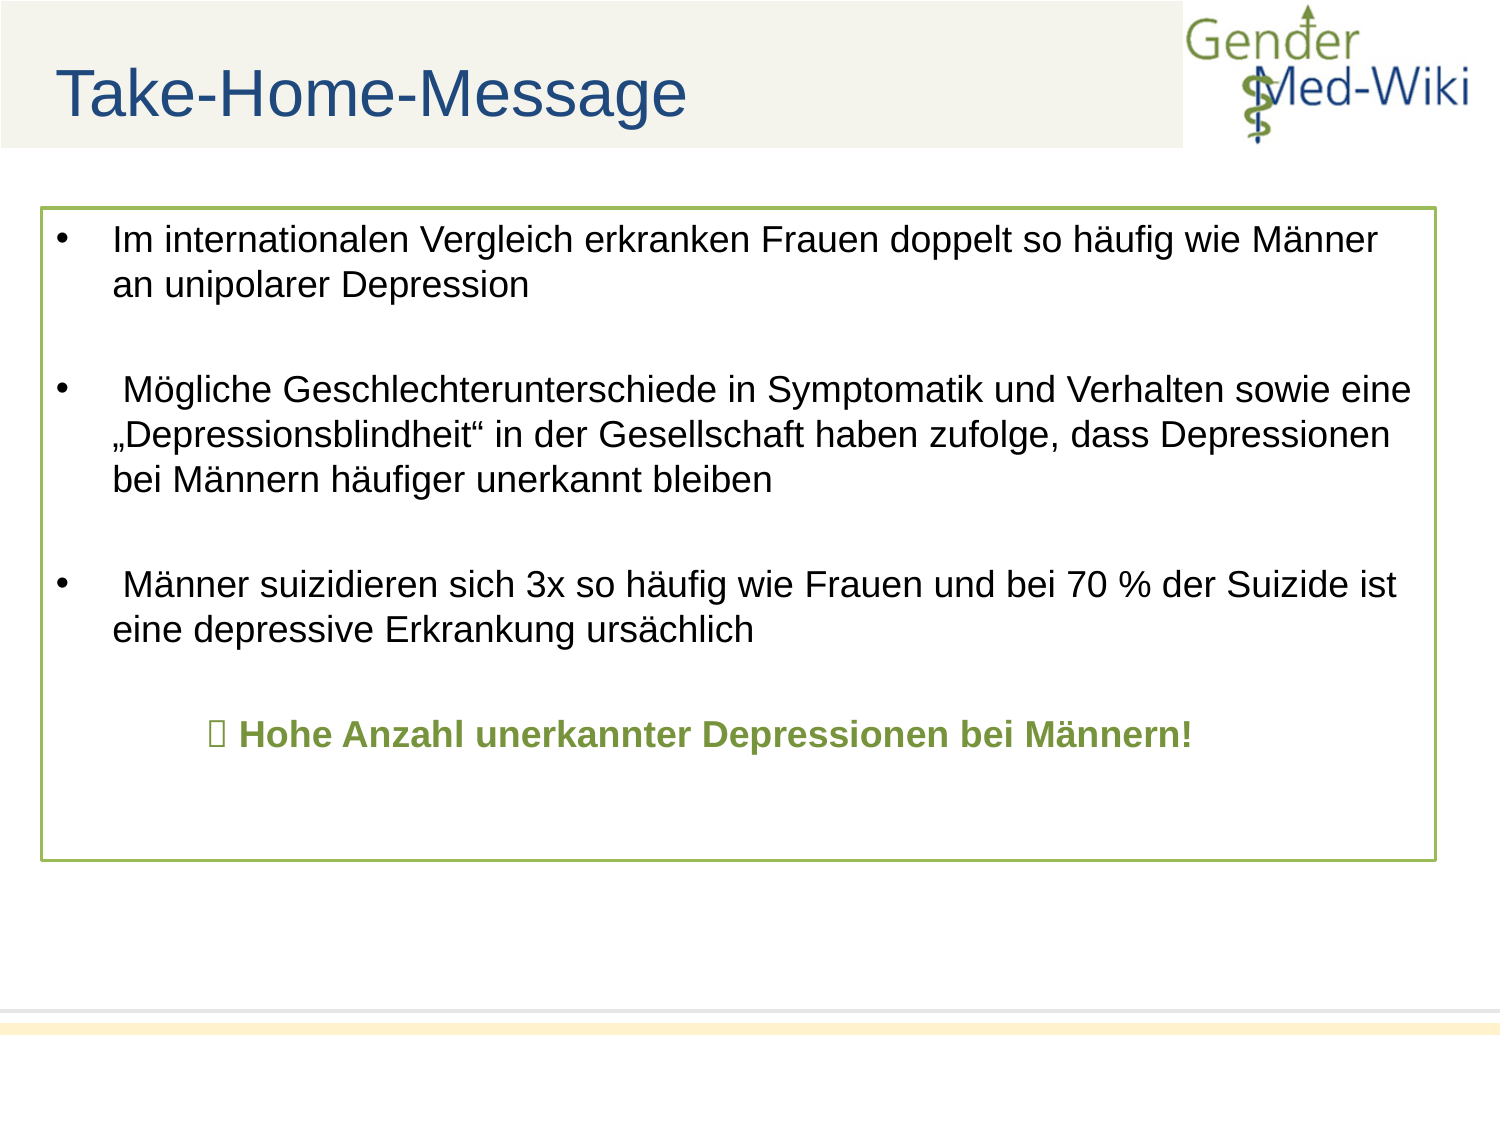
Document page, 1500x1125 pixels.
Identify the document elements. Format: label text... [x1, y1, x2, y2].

list Im internationalen Vergleich erkranken Frauen doppelt so häufig wie Männer an unipolarer Depression Mögliche Geschlechterunterschiede in Symptomatik und Verhalten sowie eine „Depressionsblindheit“ in der Gesellschaft haben zufolge, dass Depressionen bei Männern häufiger unerkannt bleiben Männer suizidieren sich 3x so häufig wie Frauen und bei 70 % der Suizide ist eine depressive Erkrankung ursächlich  Hohe Anzahl unerkannter Depressionen bei Männern! [41, 208, 1436, 861]
title Take-Home-Message [41, 42, 1152, 126]
picture [1183, 0, 1471, 149]
